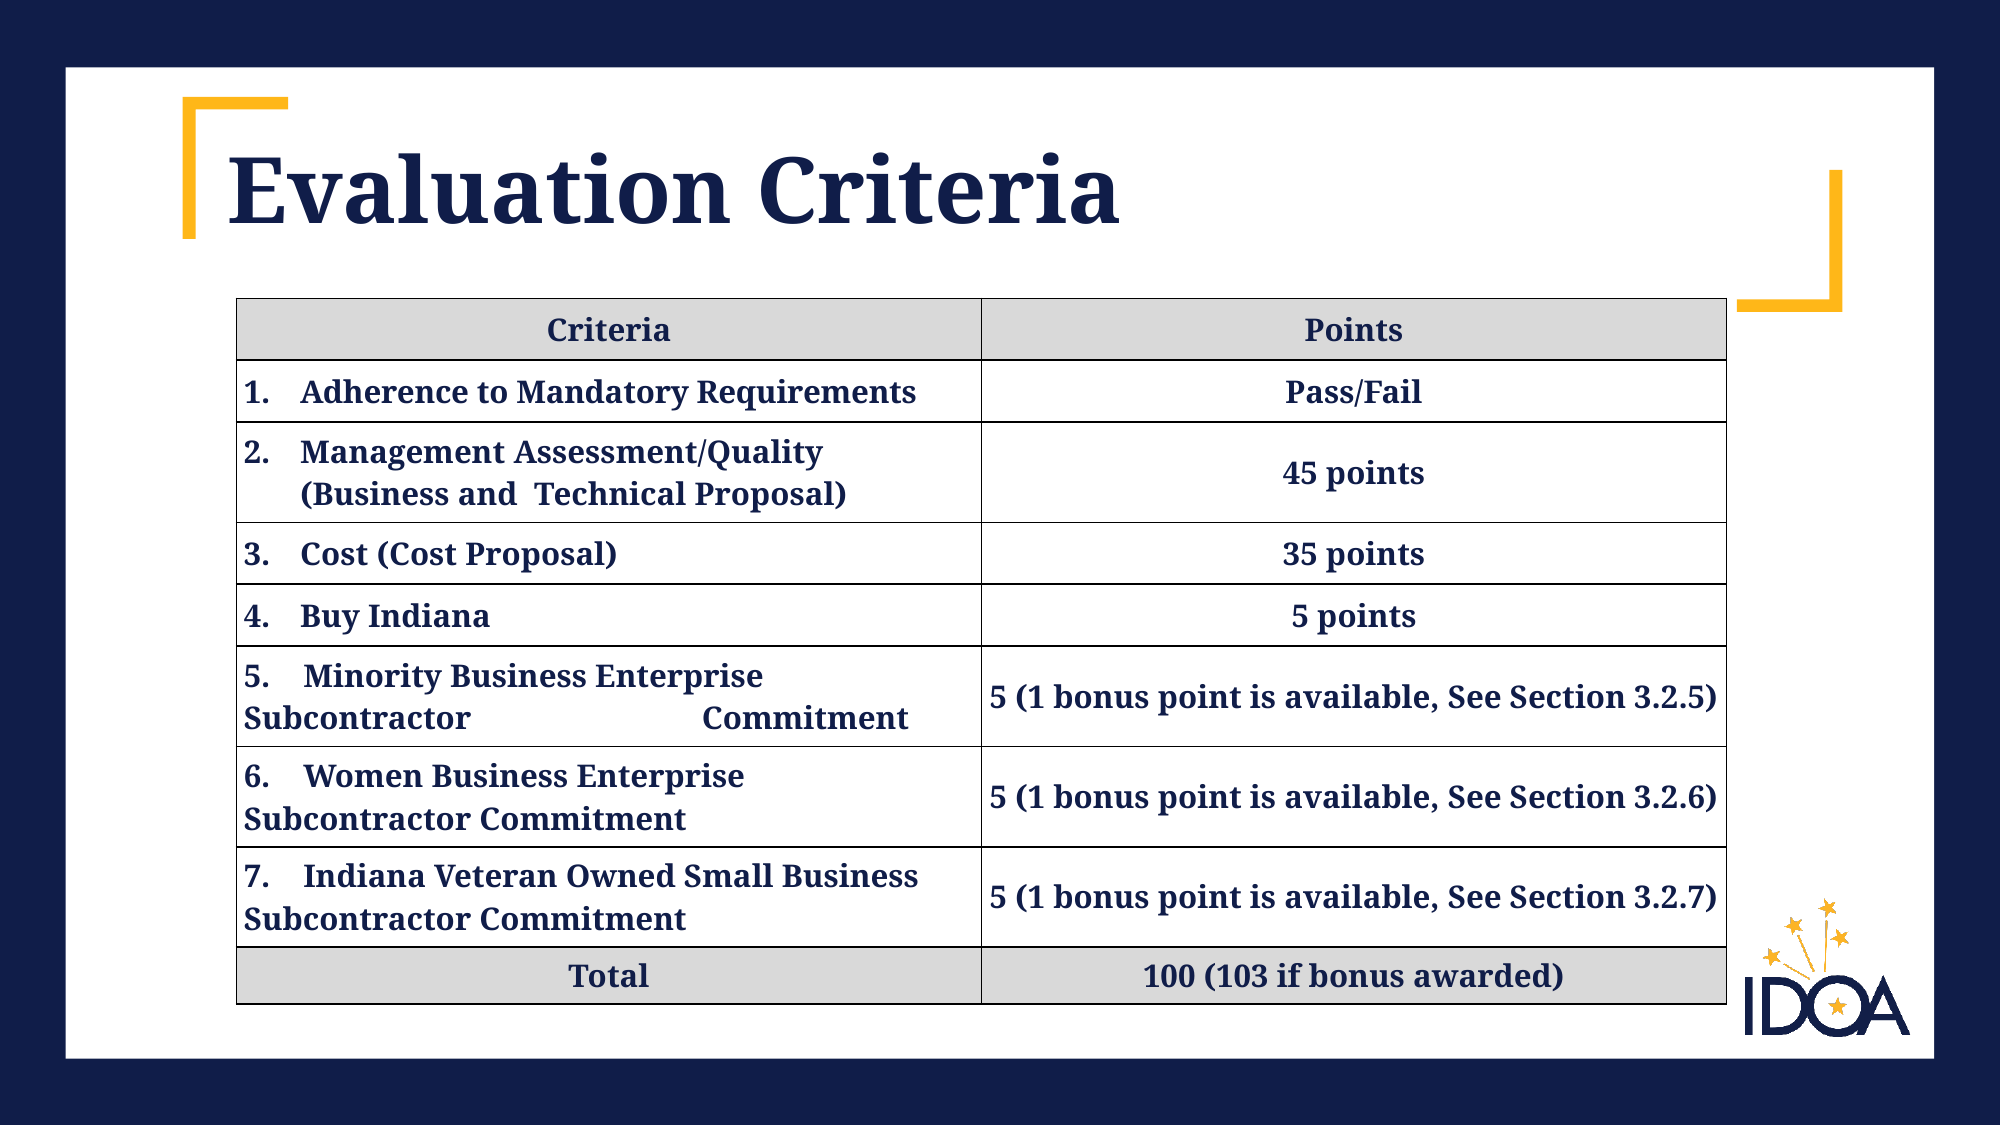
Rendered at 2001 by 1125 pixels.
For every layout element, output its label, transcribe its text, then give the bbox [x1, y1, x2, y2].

table_cell 7. Indiana Veteran Owned Small Business Subcontractor Commitment [237, 848, 981, 946]
table_cell 5. Minority Business Enterprise Subcontractor Commitment [237, 647, 981, 746]
table_cell Adherence to Mandatory Requirements [237, 361, 981, 421]
table_cell 6. Women Business Enterprise Subcontractor Commitment [237, 747, 981, 846]
picture [1702, 857, 1959, 1114]
table_cell 5 (1 bonus point is available, See Section 3.2.6) [982, 747, 1726, 846]
title Evaluation Criteria [212, 138, 1788, 275]
table_cell 5 (1 bonus point is available, See Section 3.2.5) [982, 647, 1726, 746]
table_cell 5 points [982, 585, 1726, 645]
table_cell 35 points [982, 523, 1726, 583]
table_cell 5 (1 bonus point is available, See Section 3.2.7) [982, 848, 1726, 946]
table_cell Management Assessment/Quality (Business and Technical Proposal) [237, 423, 981, 522]
table_cell Total [237, 948, 981, 1003]
table_cell Pass/Fail [982, 361, 1726, 421]
table_cell 100 (103 if bonus awarded) [982, 948, 1726, 1003]
table_cell Cost (Cost Proposal) [237, 523, 981, 583]
table_cell Buy Indiana [237, 585, 981, 645]
table_cell 45 points [982, 423, 1726, 522]
table_header Criteria [237, 299, 981, 359]
table_header Points [982, 299, 1726, 359]
